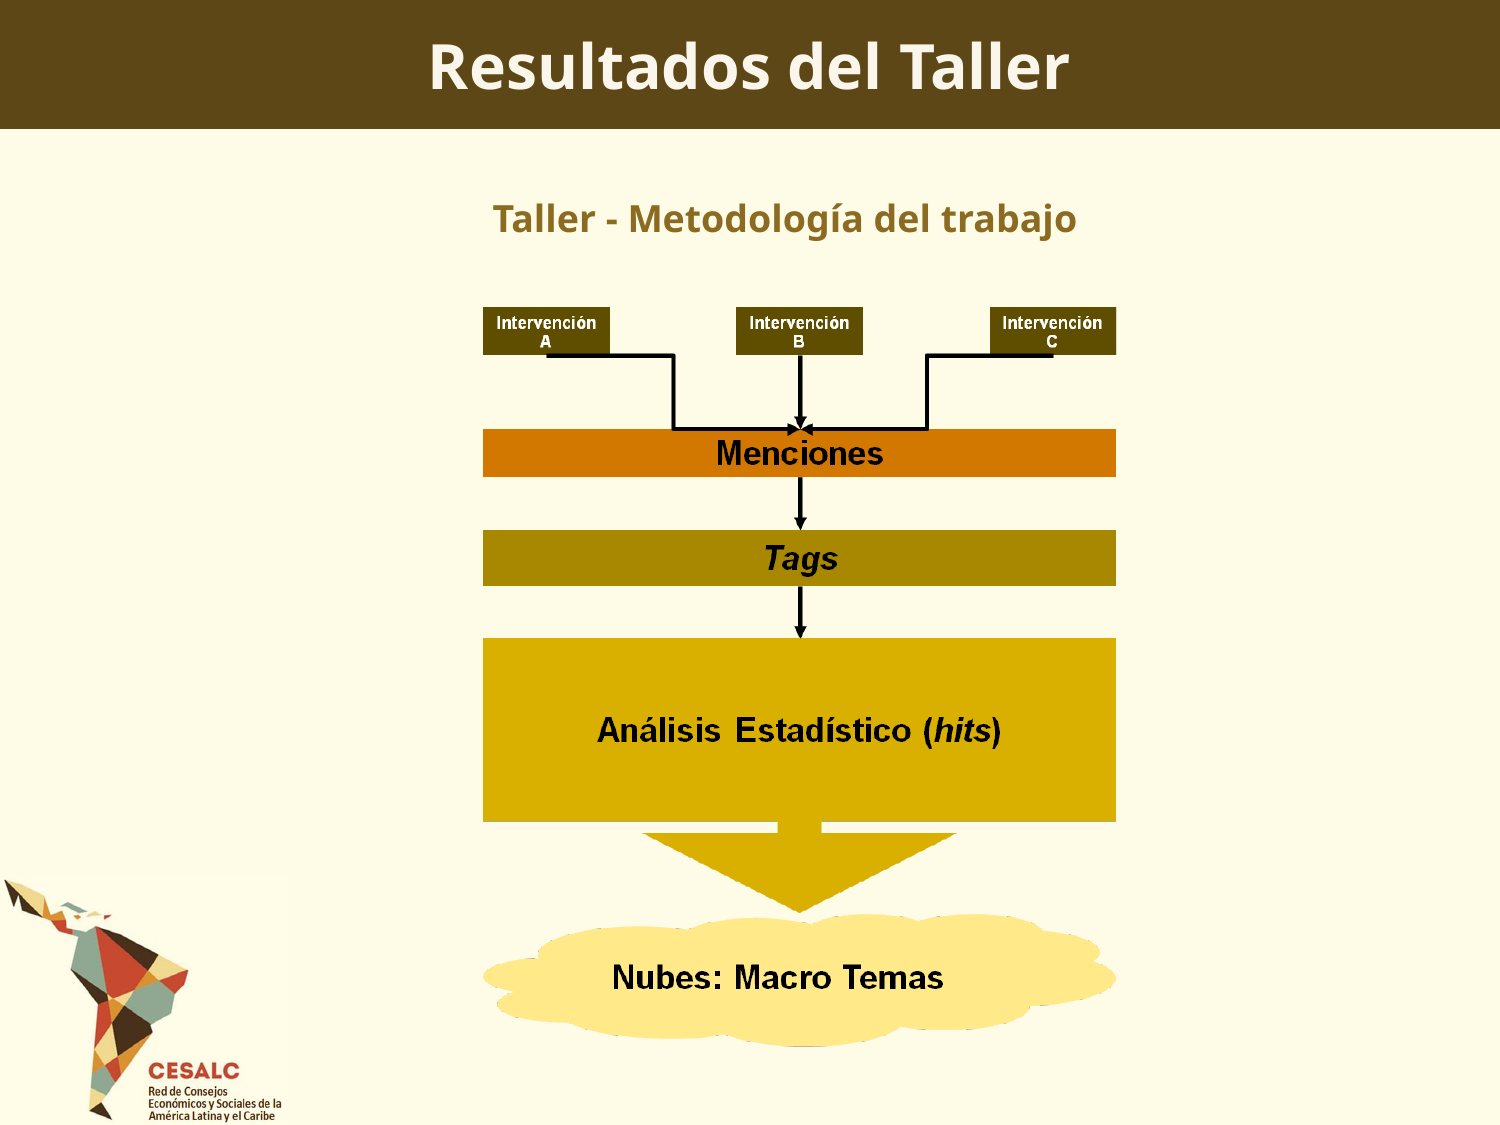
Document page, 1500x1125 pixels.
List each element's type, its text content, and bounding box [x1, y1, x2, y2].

picture [480, 304, 1117, 1047]
picture [0, 878, 288, 1125]
text_box Resultados del Taller [0, 0, 1500, 129]
text_box Taller - Metodología del trabajo [257, 187, 1313, 248]
